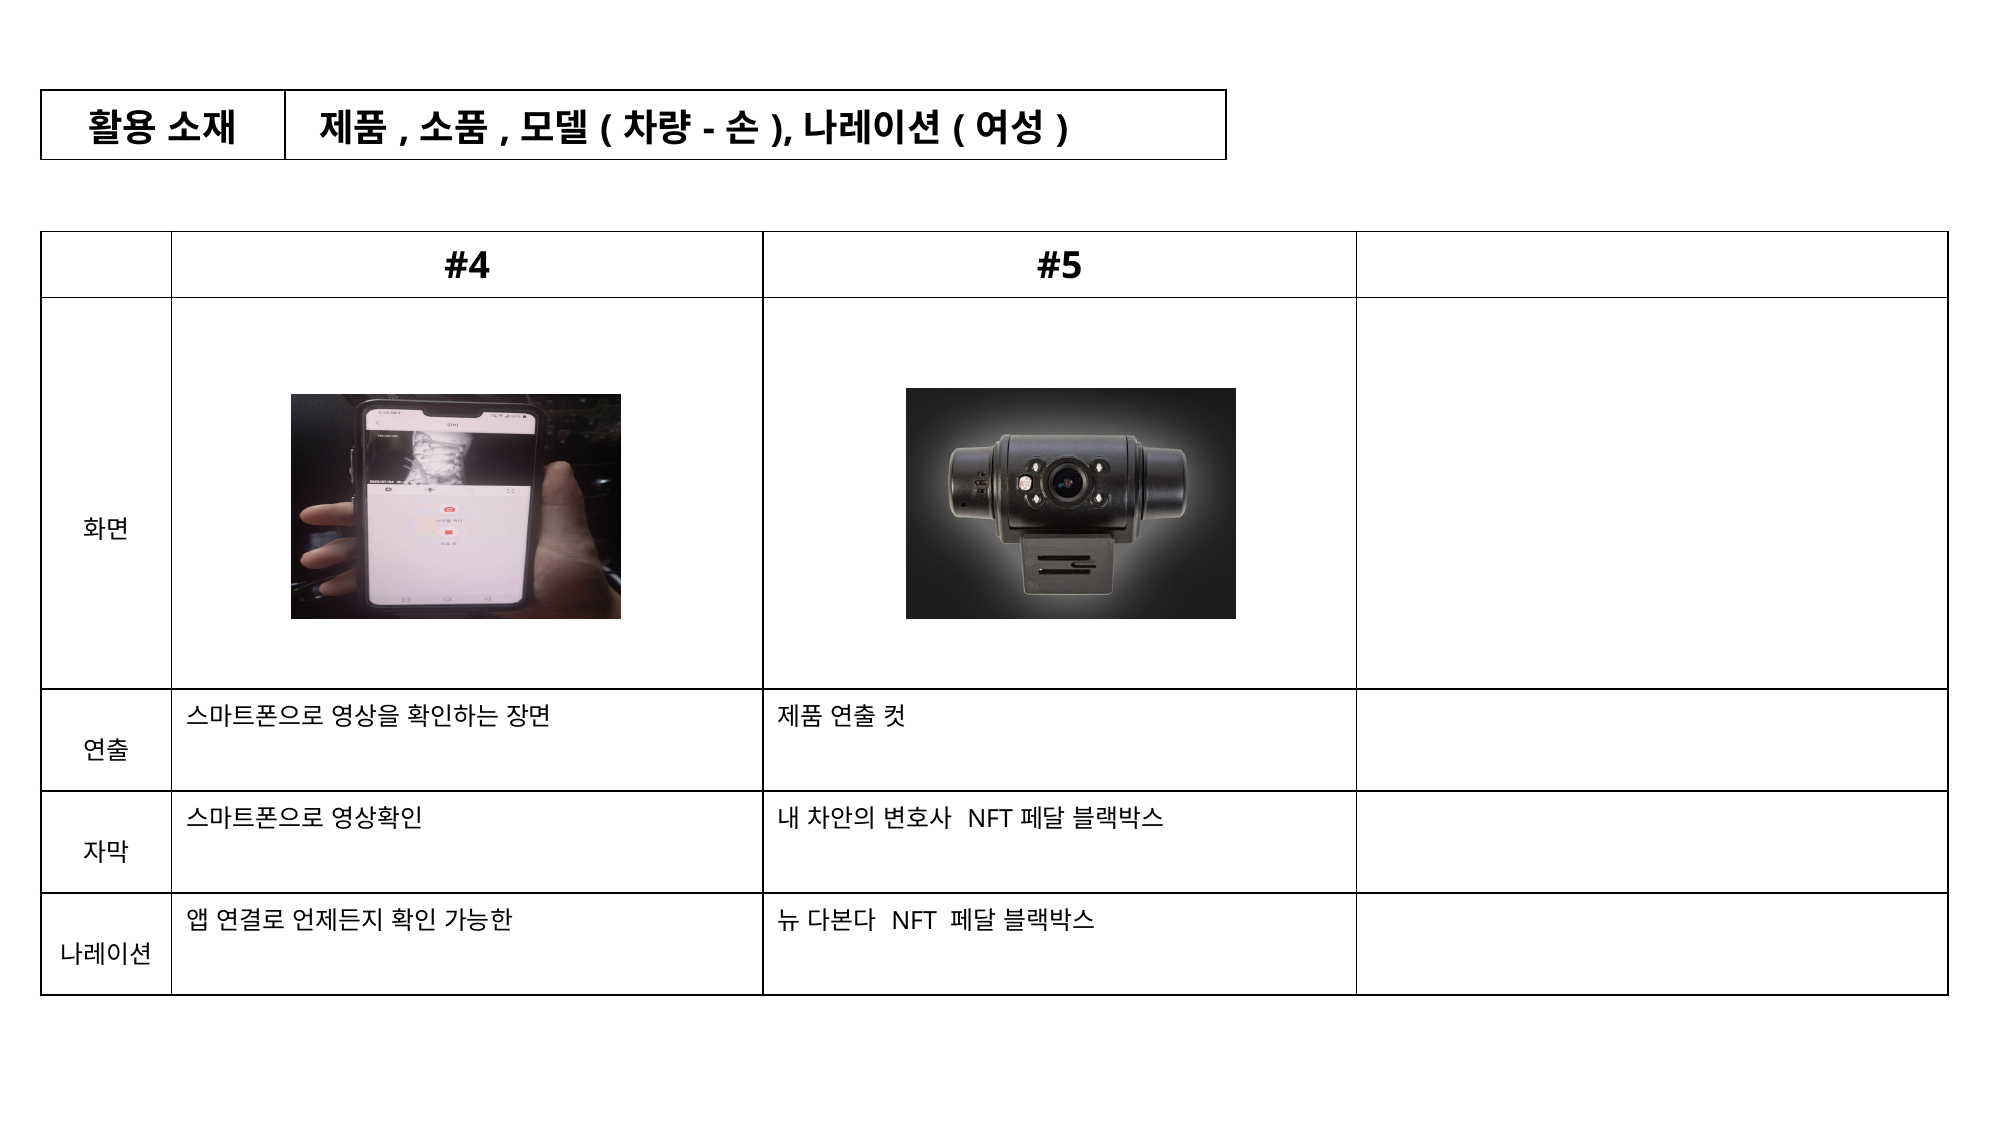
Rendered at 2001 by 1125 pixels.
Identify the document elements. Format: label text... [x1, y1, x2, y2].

table_cell 화면 [42, 298, 171, 688]
table_cell 자막 [42, 792, 171, 892]
picture [291, 394, 621, 619]
table_header #5 [764, 232, 1356, 297]
table_header 제품,소품,모델(차량-손),나레이션(여성) [286, 91, 1225, 159]
table_cell [1357, 298, 1947, 688]
table_cell 스마트폰으로 영상을 확인하는 장면 [172, 690, 762, 790]
table_cell [1357, 792, 1947, 892]
table_cell 내 차안의 변호사 NFT페달 블랙박스 [764, 792, 1356, 892]
table_cell [764, 298, 1356, 688]
table_cell 뉴 다본다 NFT 페달 블랙박스 [764, 894, 1356, 994]
table_cell [1357, 690, 1947, 790]
table_cell [172, 298, 762, 688]
table_cell 스마트폰으로 영상확인 [172, 792, 762, 892]
picture [906, 388, 1236, 619]
table_header #4 [172, 232, 762, 297]
table_cell 나레이션 [42, 894, 171, 994]
table_cell 제품 연출 컷 [764, 690, 1356, 790]
table_header [1357, 232, 1947, 297]
table_header [42, 232, 171, 297]
table_cell [1357, 894, 1947, 994]
table_cell 앱 연결로 언제든지 확인 가능한 [172, 894, 762, 994]
table_cell 연출 [42, 690, 171, 790]
table_header 활용 소재 [42, 91, 284, 159]
